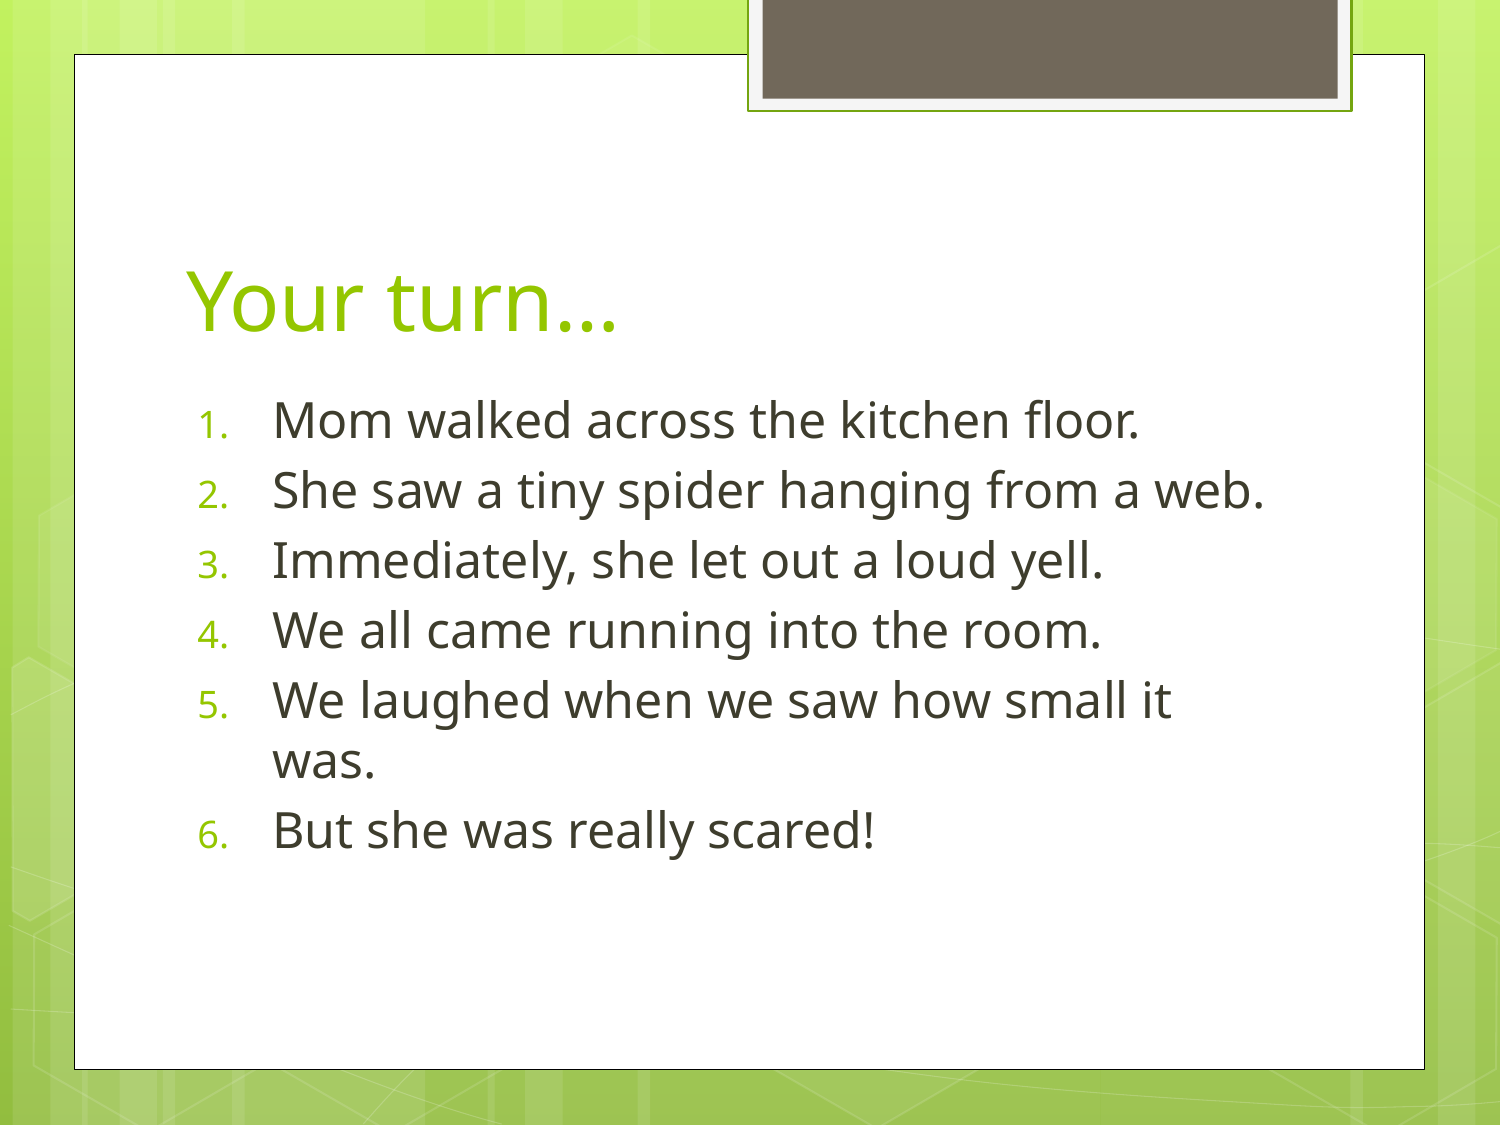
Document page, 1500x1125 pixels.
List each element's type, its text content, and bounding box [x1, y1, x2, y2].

list Mom walked across the kitchen floor. She saw a tiny spider hanging from a web. Immediately, she let out a loud yell. We all came running into the room. We laughed when we saw how small it was. But she was really scared! [171, 381, 1283, 957]
title Your turn… [171, 168, 1324, 357]
